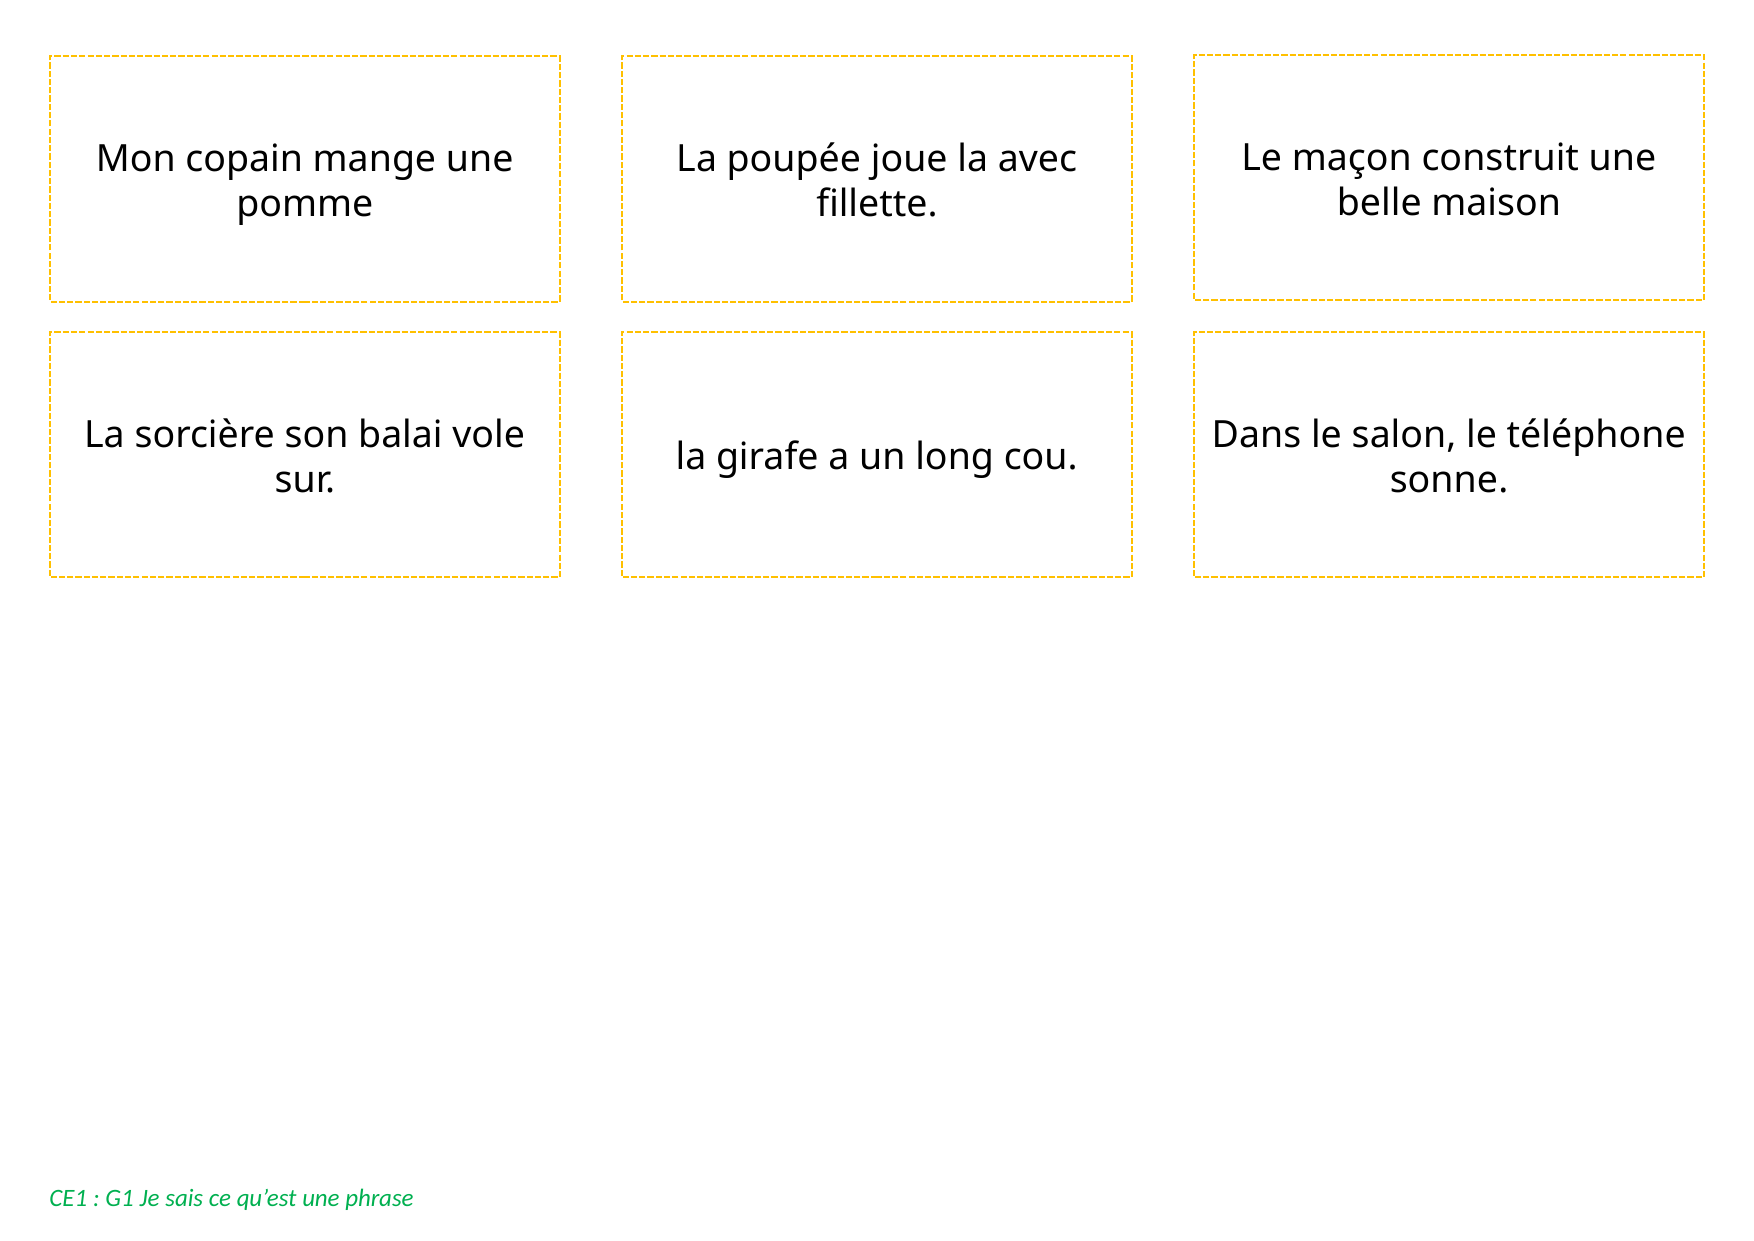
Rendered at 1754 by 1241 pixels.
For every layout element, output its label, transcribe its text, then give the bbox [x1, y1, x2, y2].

text_box la girafe a un long cou. [621, 331, 1133, 578]
text_box Dans le salon, le téléphone sonne. [1193, 331, 1705, 578]
text_box Le maçon construit une belle maison [1193, 54, 1705, 301]
text_box La sorcière son balai vole sur. [49, 331, 561, 578]
text_box Mon copain mange une pomme [49, 55, 561, 303]
text_box CE1 : G1 Je sais ce qu’est une phrase [34, 1173, 810, 1219]
text_box La poupée joue la avec fillette. [621, 55, 1133, 303]
